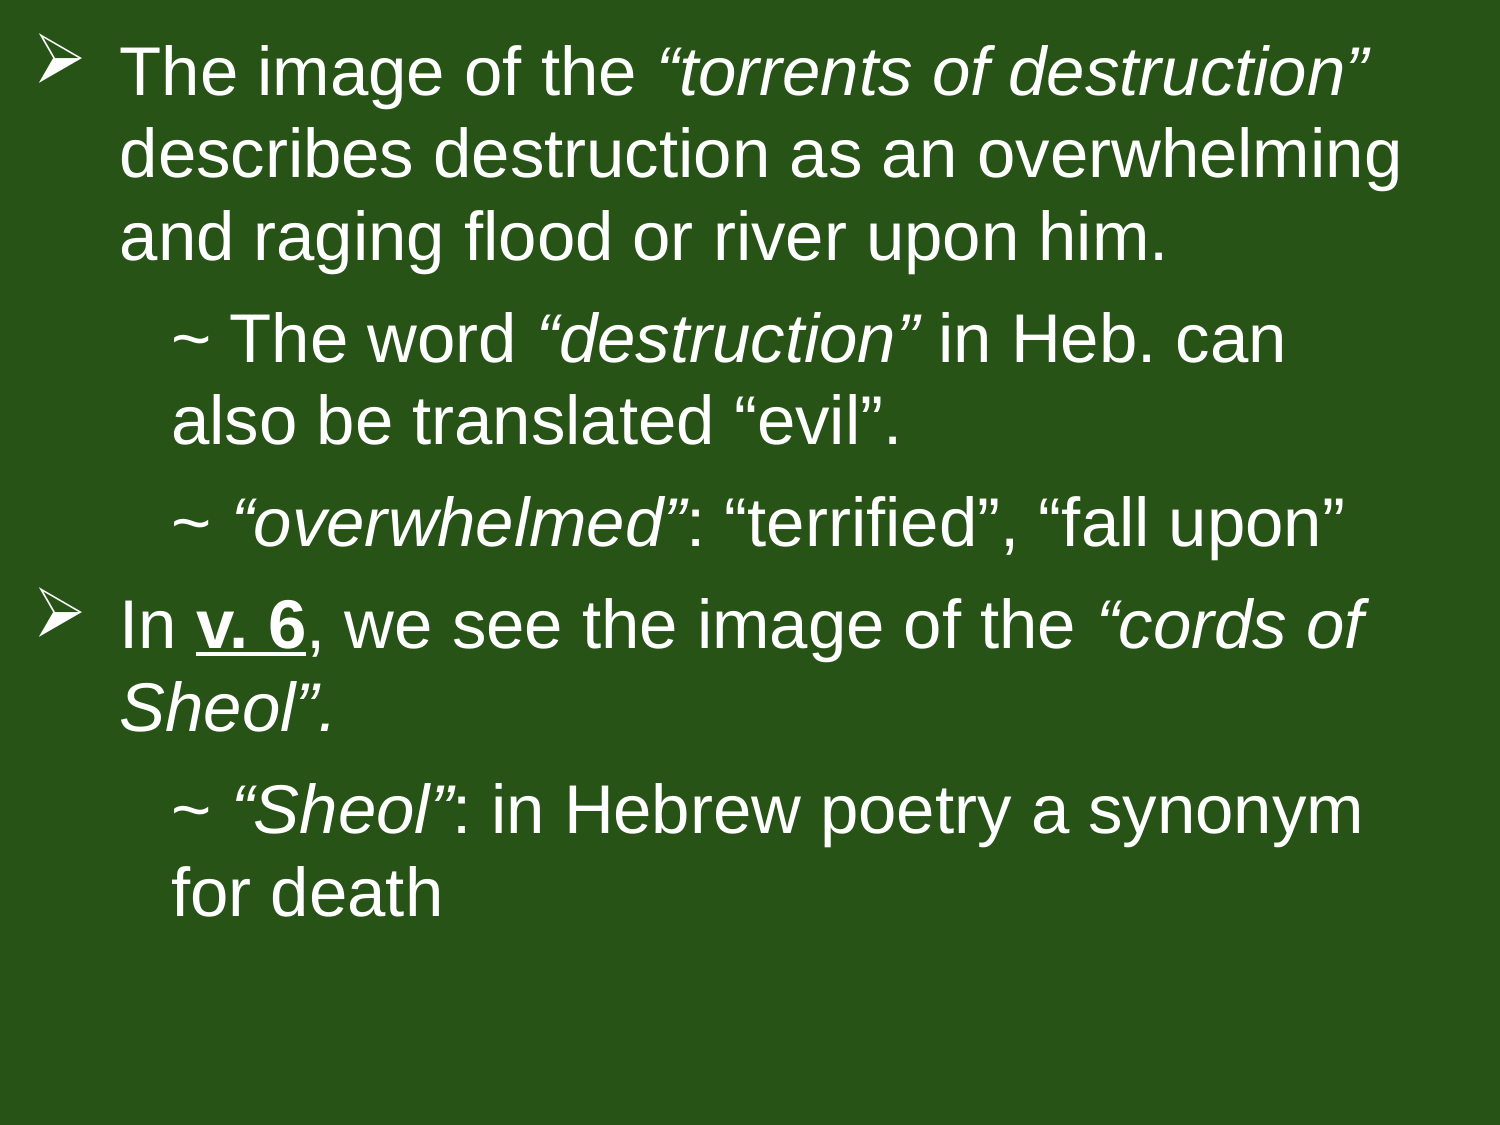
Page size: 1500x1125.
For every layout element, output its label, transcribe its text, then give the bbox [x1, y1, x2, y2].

subtitle The image of the “torrents of destruction” describes destruction as an overwhelming and raging flood or river upon him. ~ The word “destruction” in Heb. can also be translated “evil”. ~ “overwhelmed”: “terrified”, “fall upon” In v. 6, we see the image of the “cords of Sheol”. ~ “Sheol”: in Hebrew poetry a synonym for death [18, 18, 1484, 1106]
